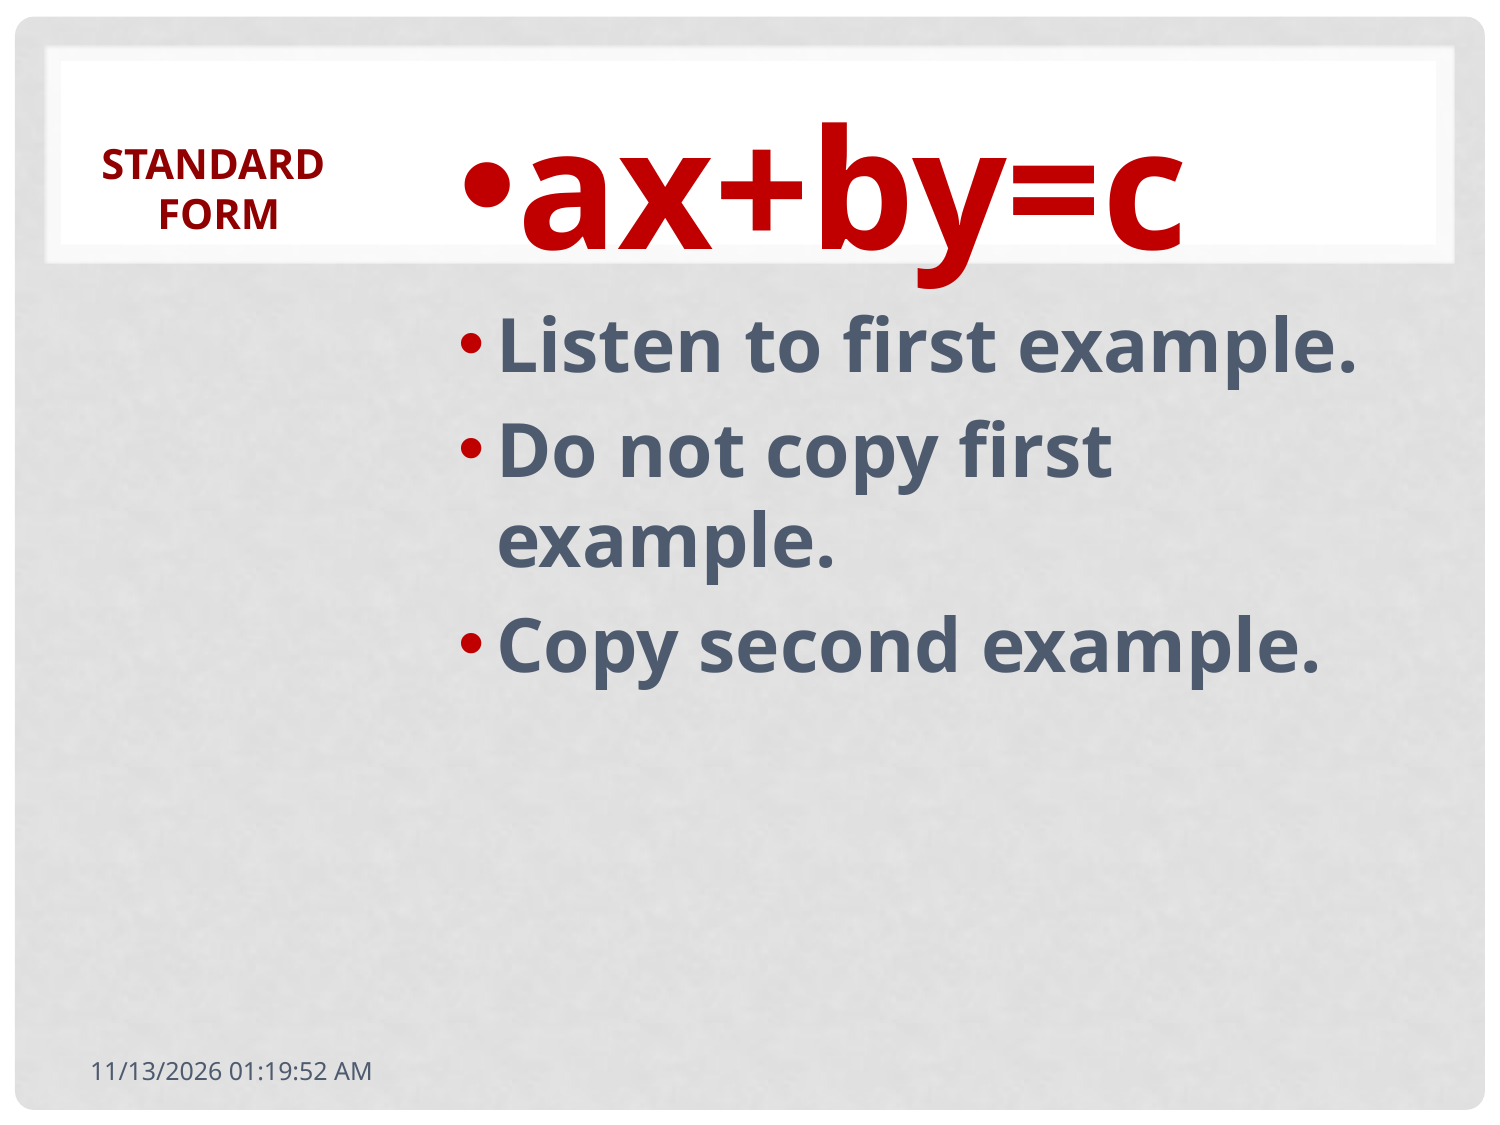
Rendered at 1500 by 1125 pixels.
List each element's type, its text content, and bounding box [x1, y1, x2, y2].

list ax+by=c Listen to first example. Do not copy first example. Copy second example. [425, 75, 1425, 1005]
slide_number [75, 1042, 425, 1103]
title Standard form [0, 0, 438, 375]
